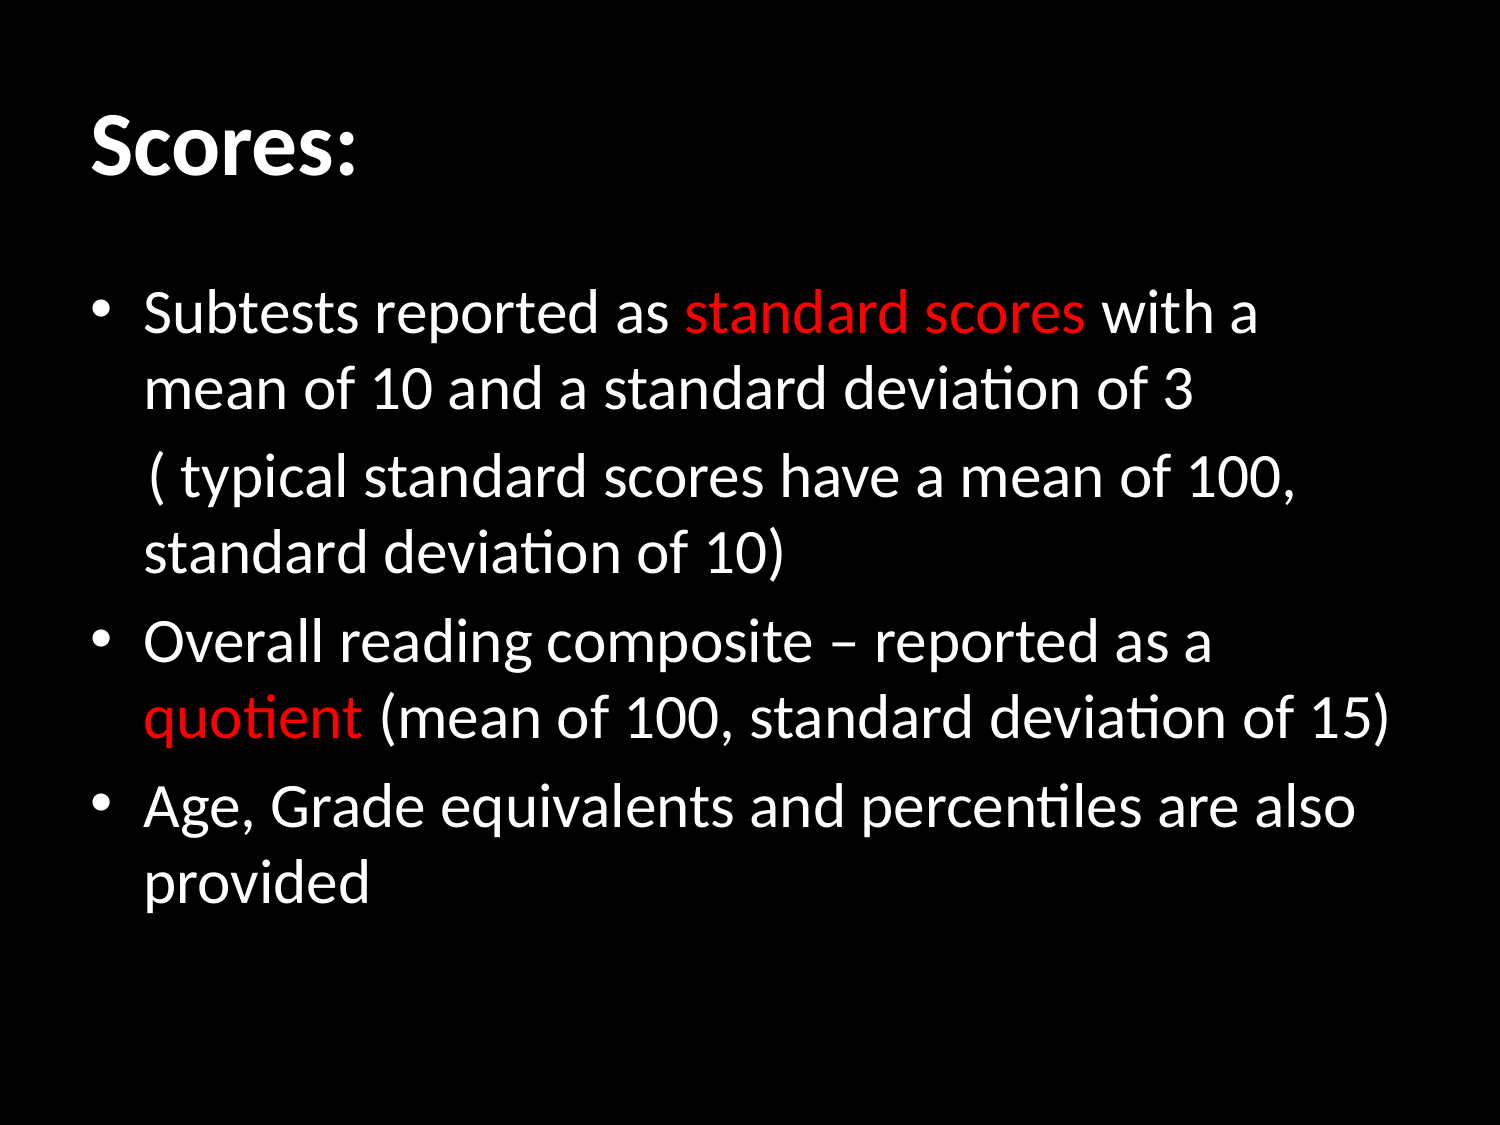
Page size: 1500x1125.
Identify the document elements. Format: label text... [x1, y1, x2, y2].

list Subtests reported as standard scores with a mean of 10 and a standard deviation of 3 ( typical standard scores have a mean of 100, standard deviation of 10) Overall reading composite – reported as a quotient (mean of 100, standard deviation of 15) Age, Grade equivalents and percentiles are also provided [75, 262, 1425, 1005]
title Scores: [75, 45, 1425, 233]
